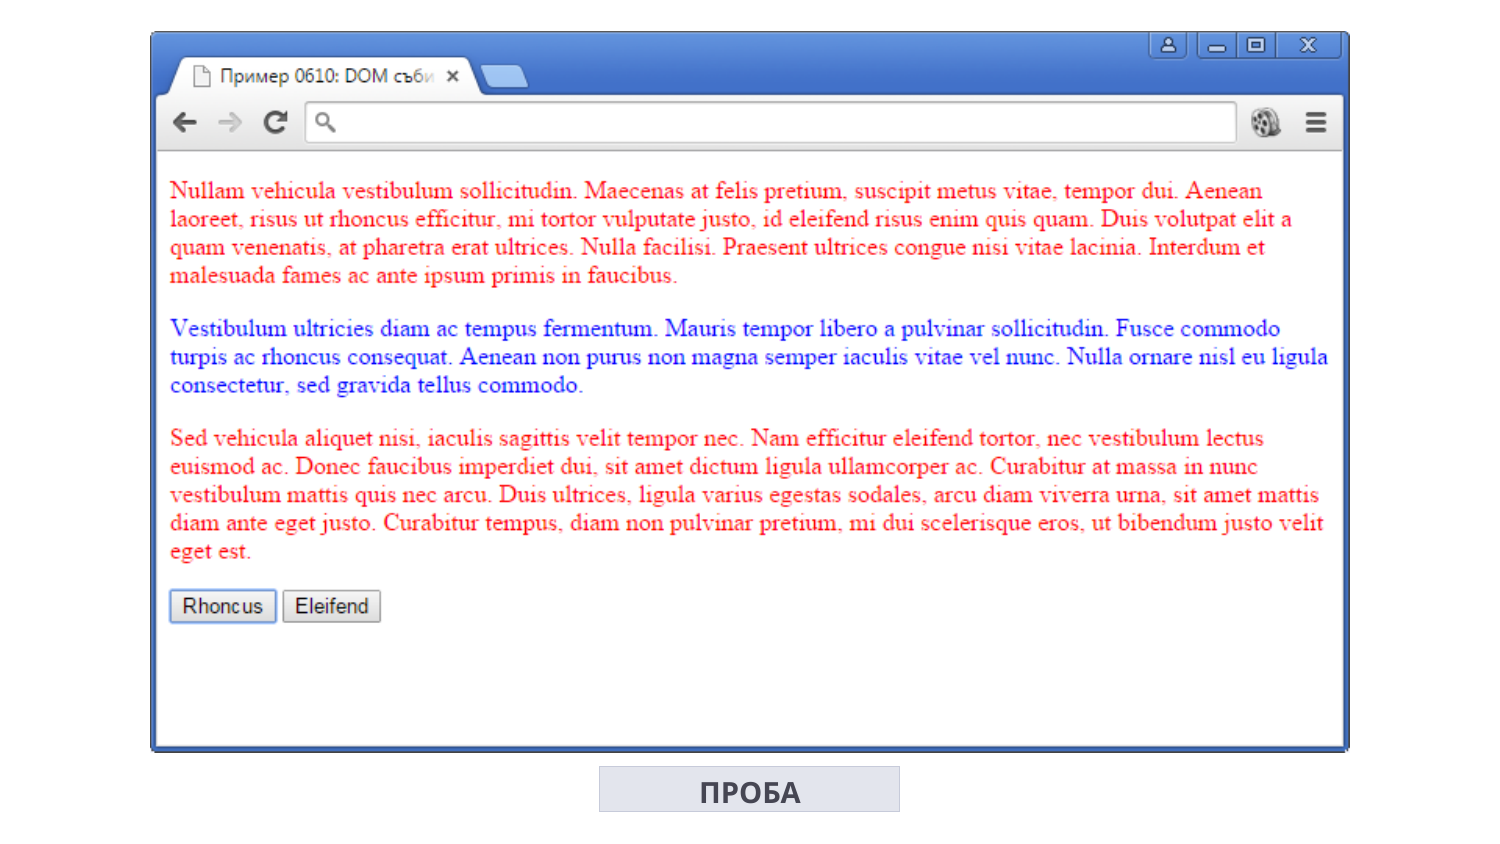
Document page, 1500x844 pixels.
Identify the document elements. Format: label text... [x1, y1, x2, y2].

text_box ПРОБА [599, 766, 900, 812]
picture [149, 31, 1351, 753]
